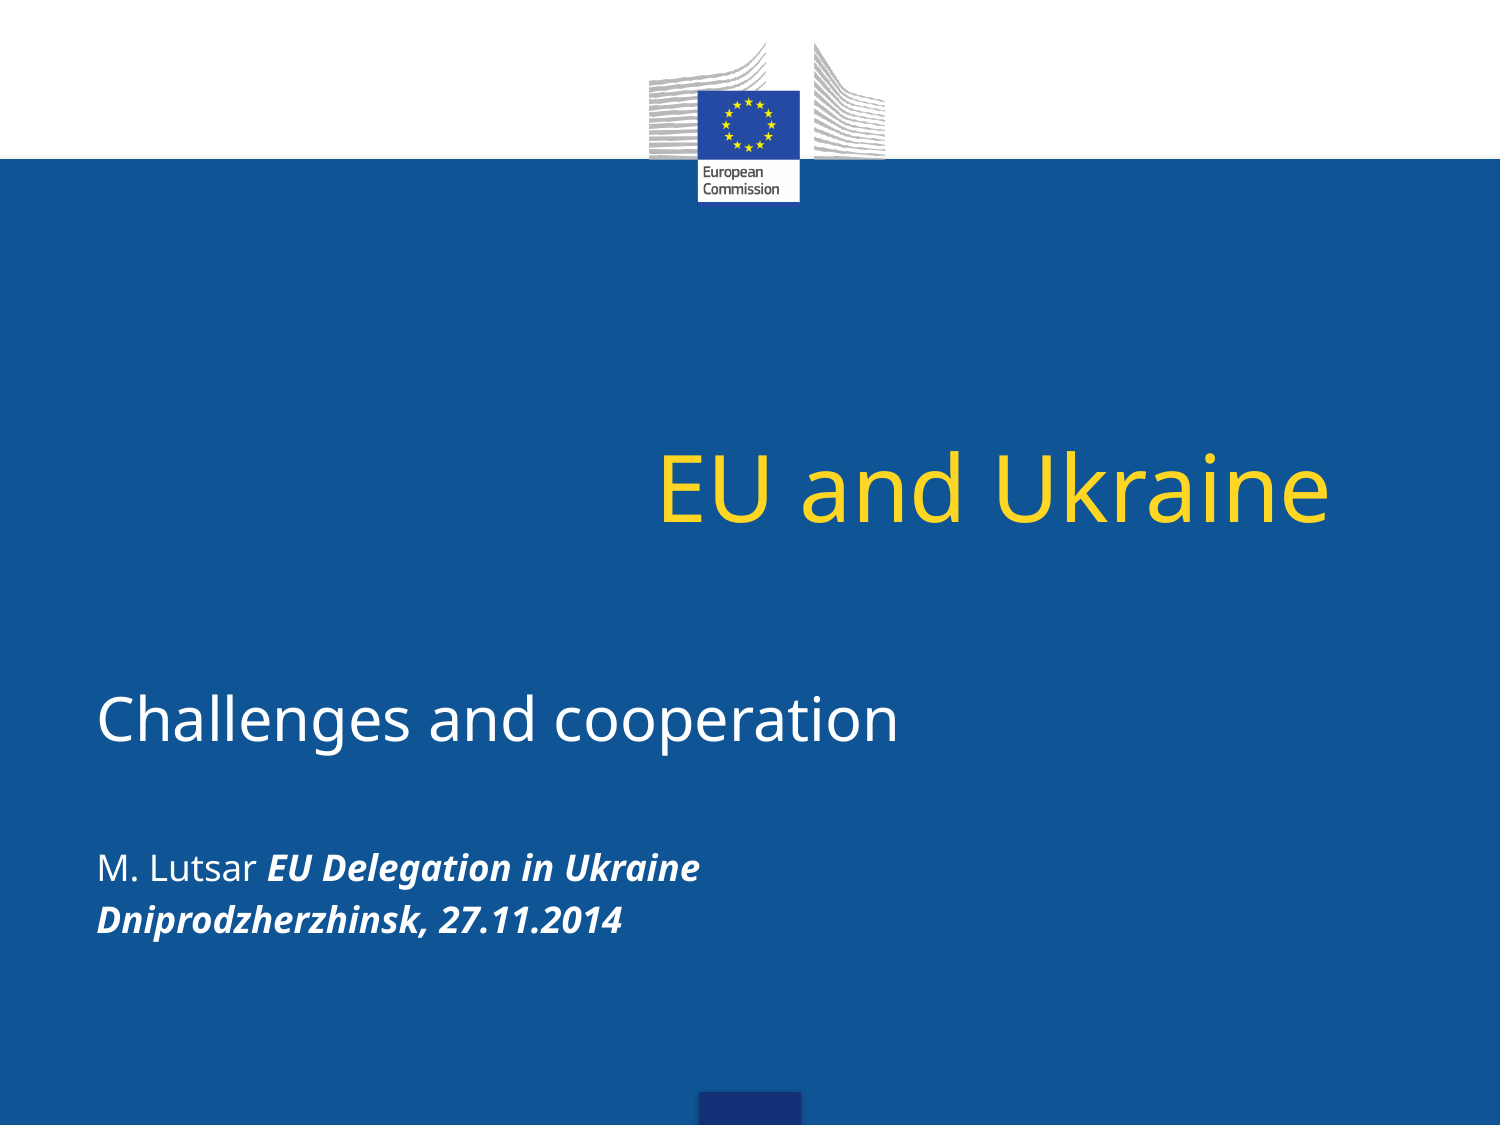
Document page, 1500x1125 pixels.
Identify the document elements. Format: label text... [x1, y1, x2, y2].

list Challenges and cooperation M. Lutsar EU Delegation in Ukraine Dniprodzherzhinsk, 27.11.2014 [95, 680, 1497, 965]
picture [649, 42, 885, 207]
title EU and Ukraine [654, 420, 1483, 551]
